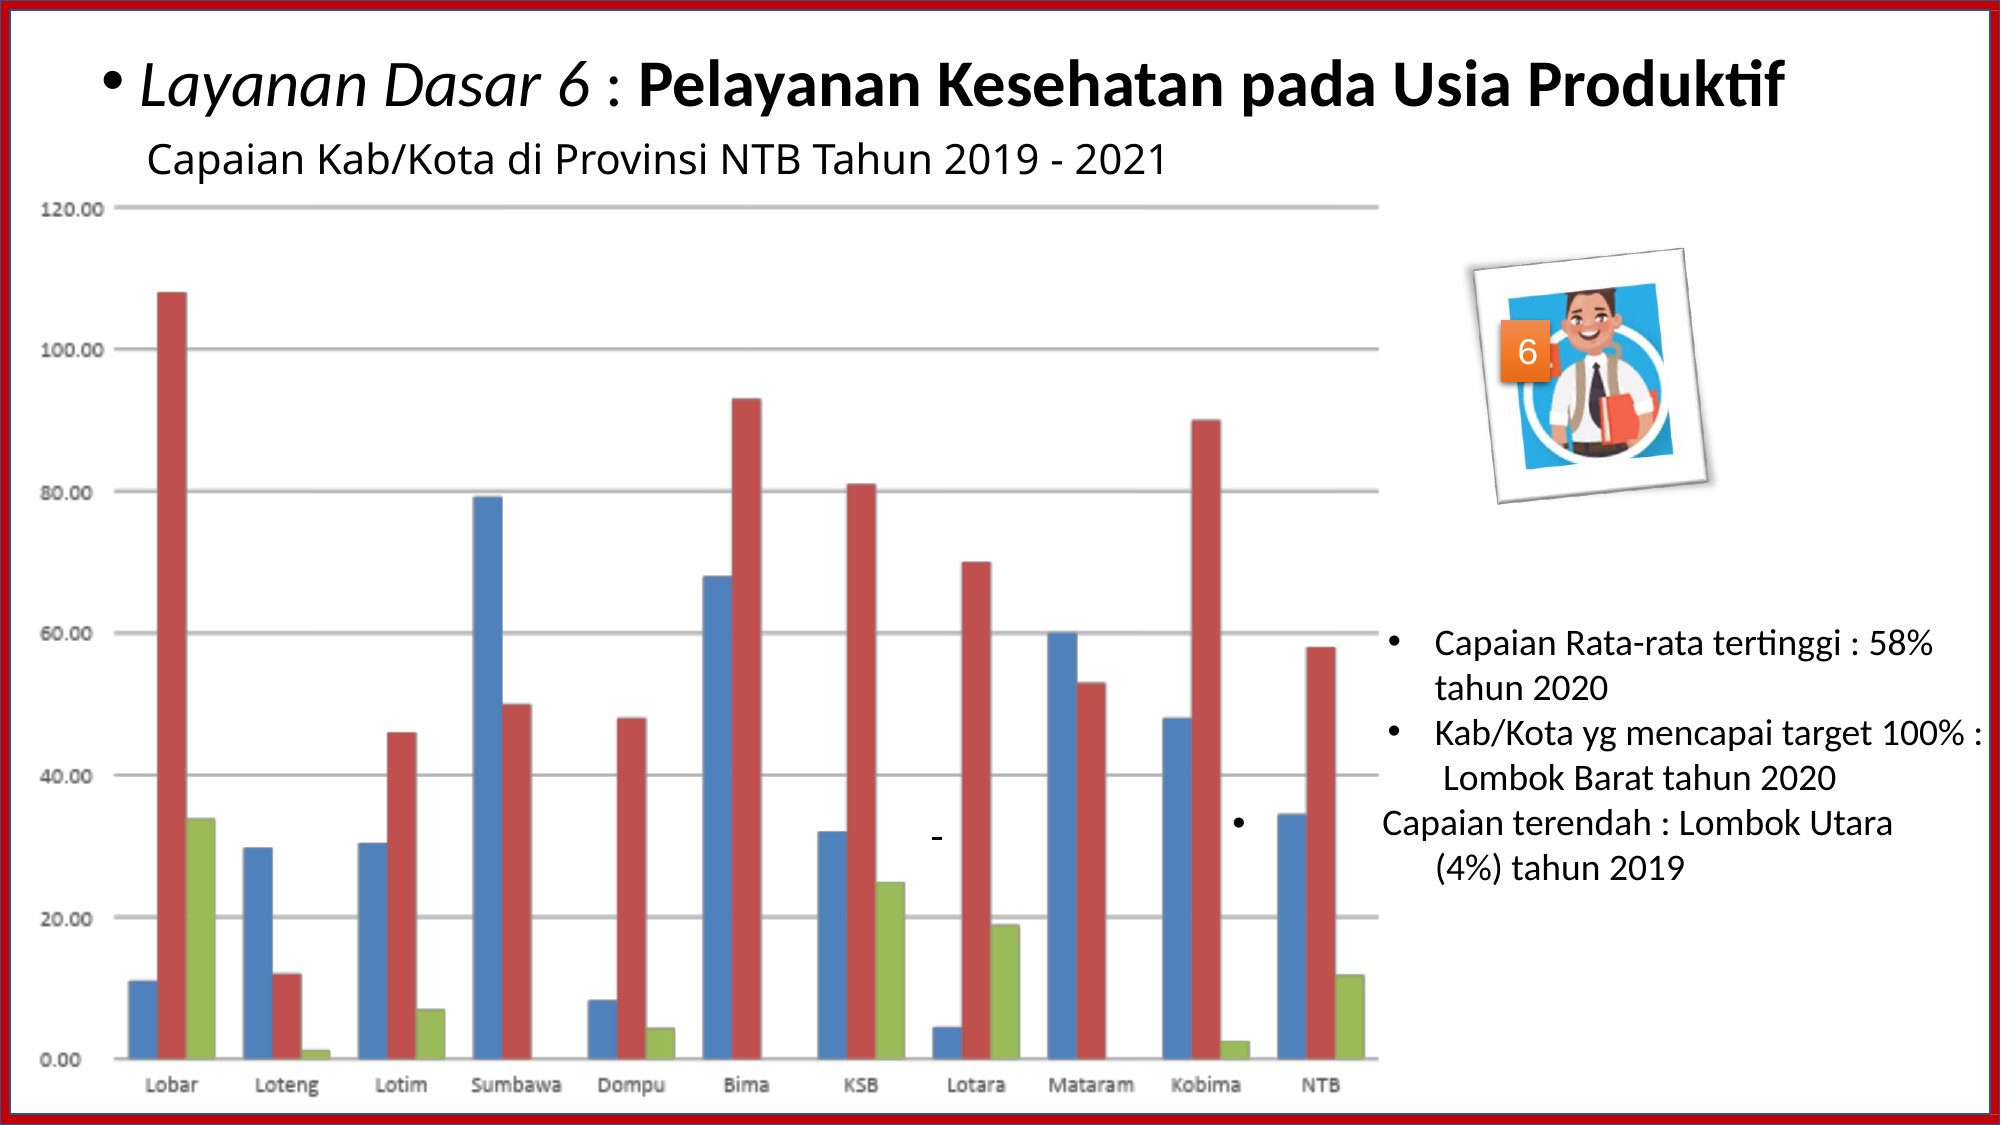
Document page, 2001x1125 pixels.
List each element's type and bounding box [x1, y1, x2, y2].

text_box [0, 0, 2000, 1125]
picture [19, 187, 1401, 1118]
